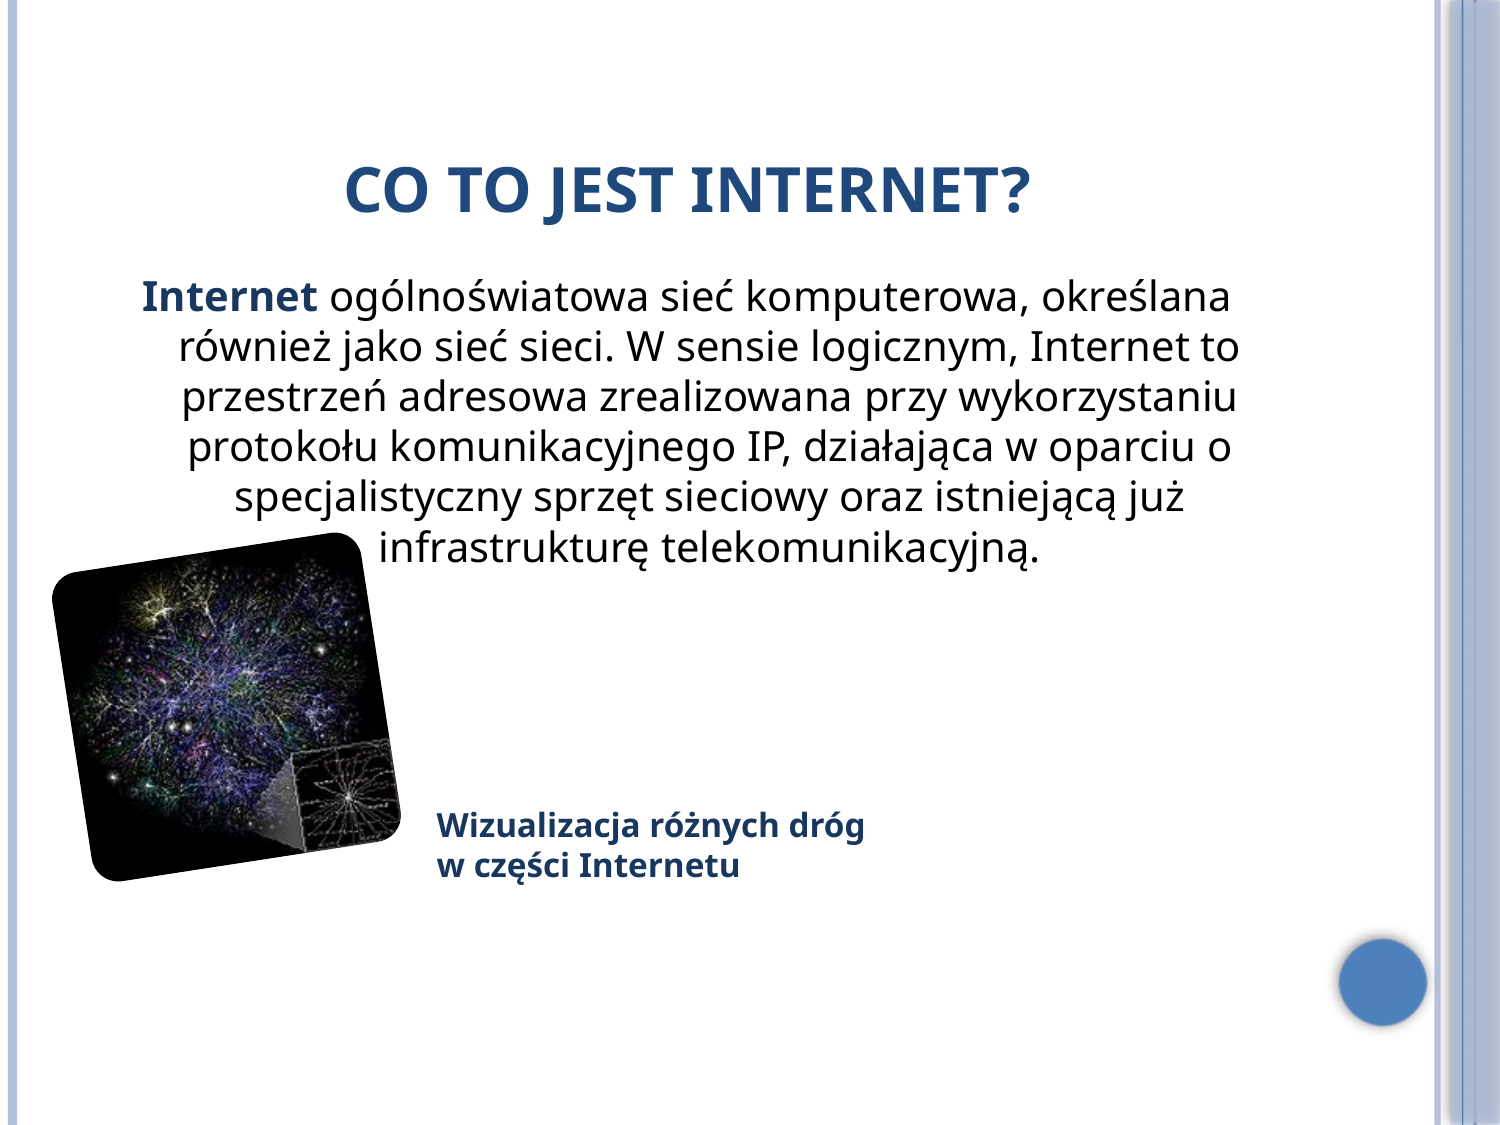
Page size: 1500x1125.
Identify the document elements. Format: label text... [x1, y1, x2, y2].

title Co to jest internet? [75, 45, 1300, 233]
list Internet ogólnoświatowa sieć komputerowa, określana również jako sieć sieci. W sensie logicznym, Internet to przestrzeń adresowa zrealizowana przy wykorzystaniu protokołu komunikacyjnego IP, działająca w oparciu o specjalistyczny sprzęt sieciowy oraz istniejącą już infrastrukturę telekomunikacyjną. [75, 262, 1300, 1062]
picture [52, 532, 401, 882]
text_box Wizualizacja różnych dróg w części Internetu [421, 796, 914, 892]
